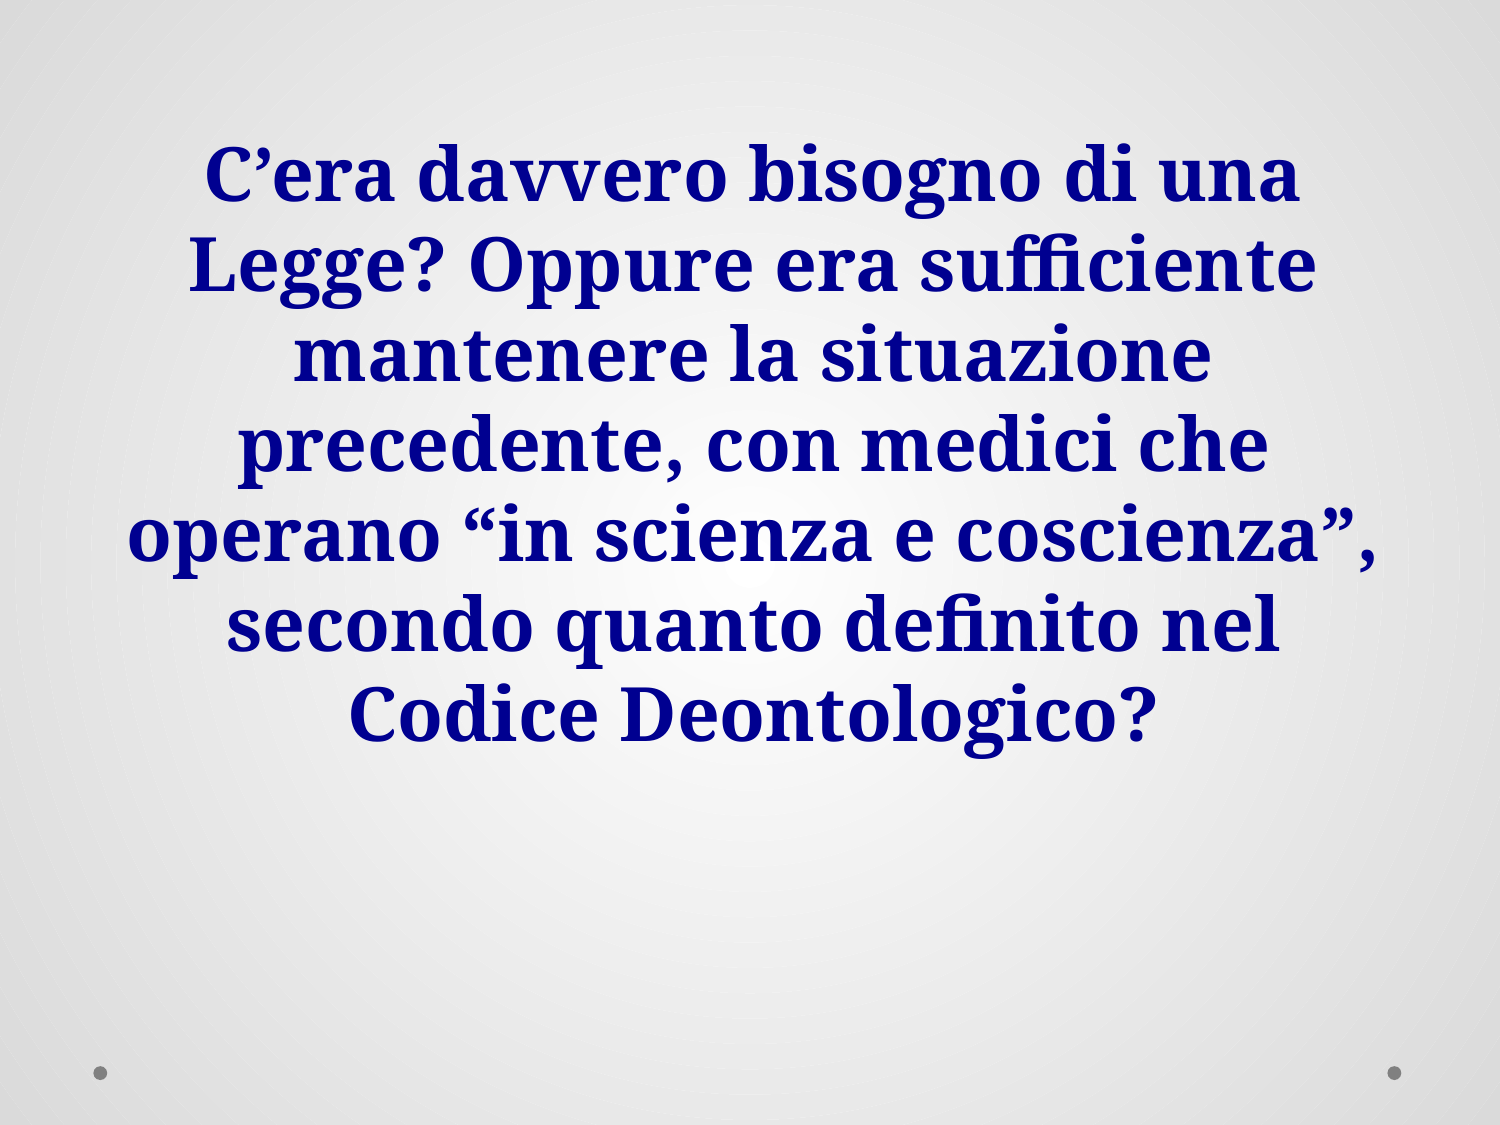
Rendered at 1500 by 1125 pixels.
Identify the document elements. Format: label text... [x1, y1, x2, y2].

title C’era davvero bisogno di una Legge? Oppure era sufficiente mantenere la situazione precedente, con medici che operano “in scienza e coscienza”, secondo quanto definito nel Codice Deontologico? [107, 546, 1401, 764]
